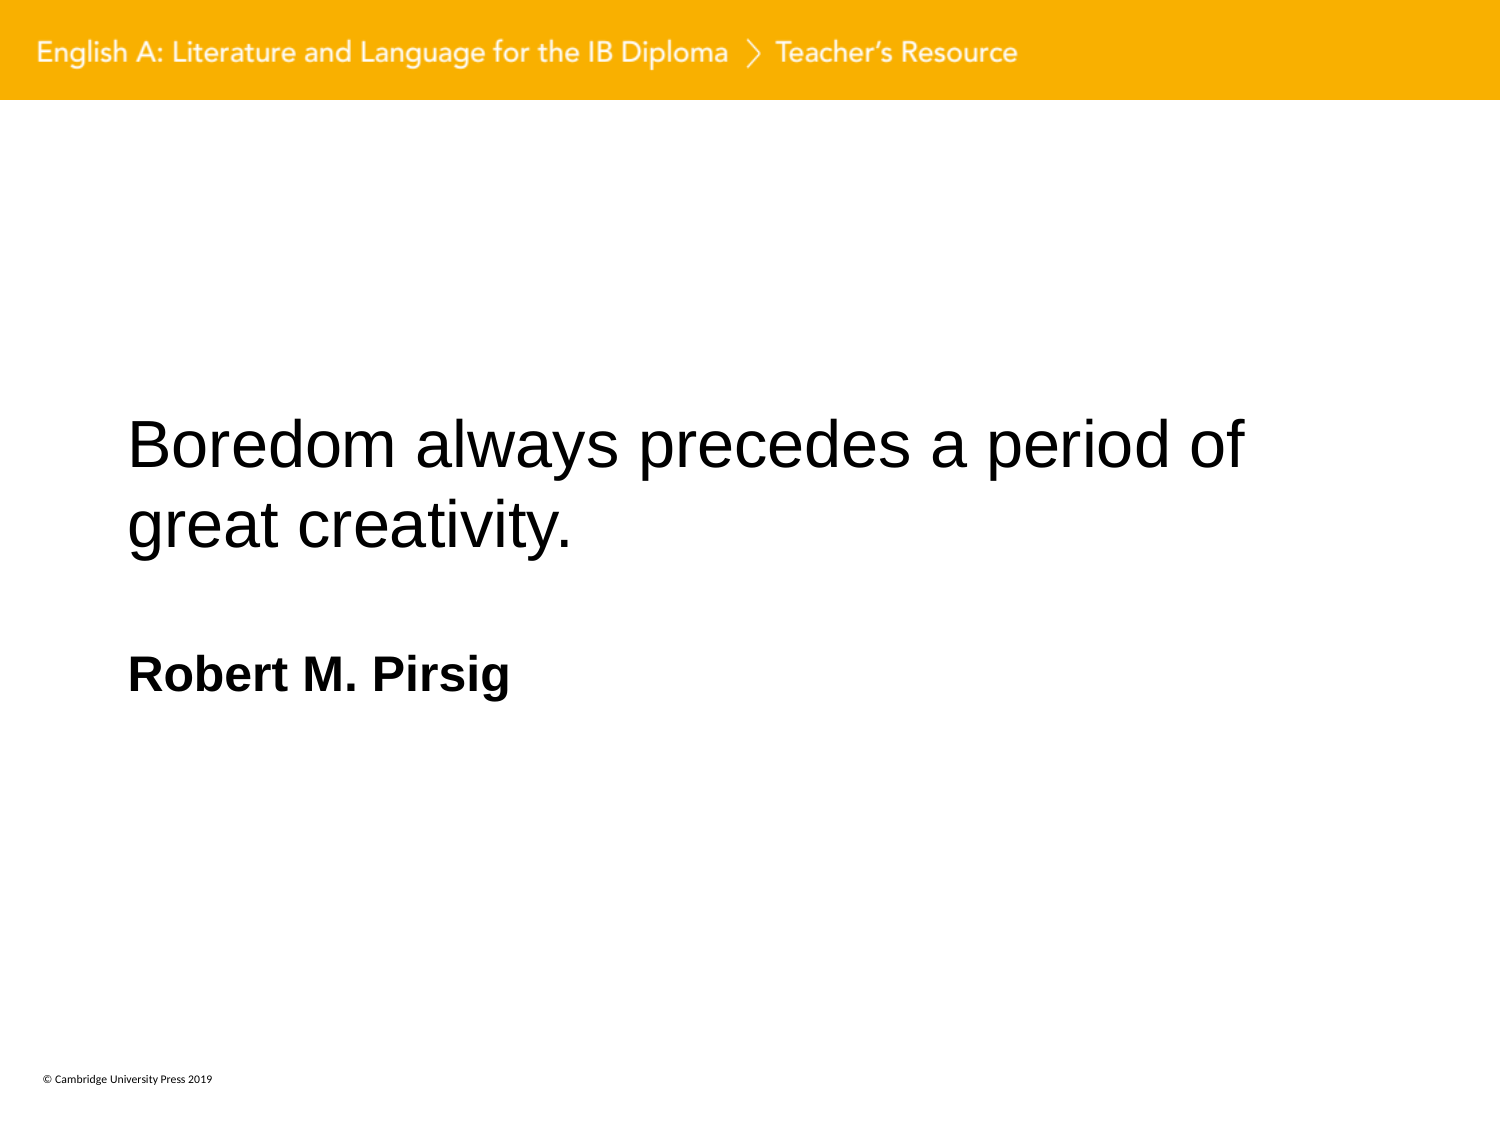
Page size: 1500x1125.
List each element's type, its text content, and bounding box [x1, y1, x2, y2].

title Boredom always precedes a period of great creativity. Robert M. Pirsig [112, 185, 1388, 985]
subtitle © Cambridge University Press 2019 [27, 1063, 1388, 1093]
picture [0, 0, 1500, 101]
